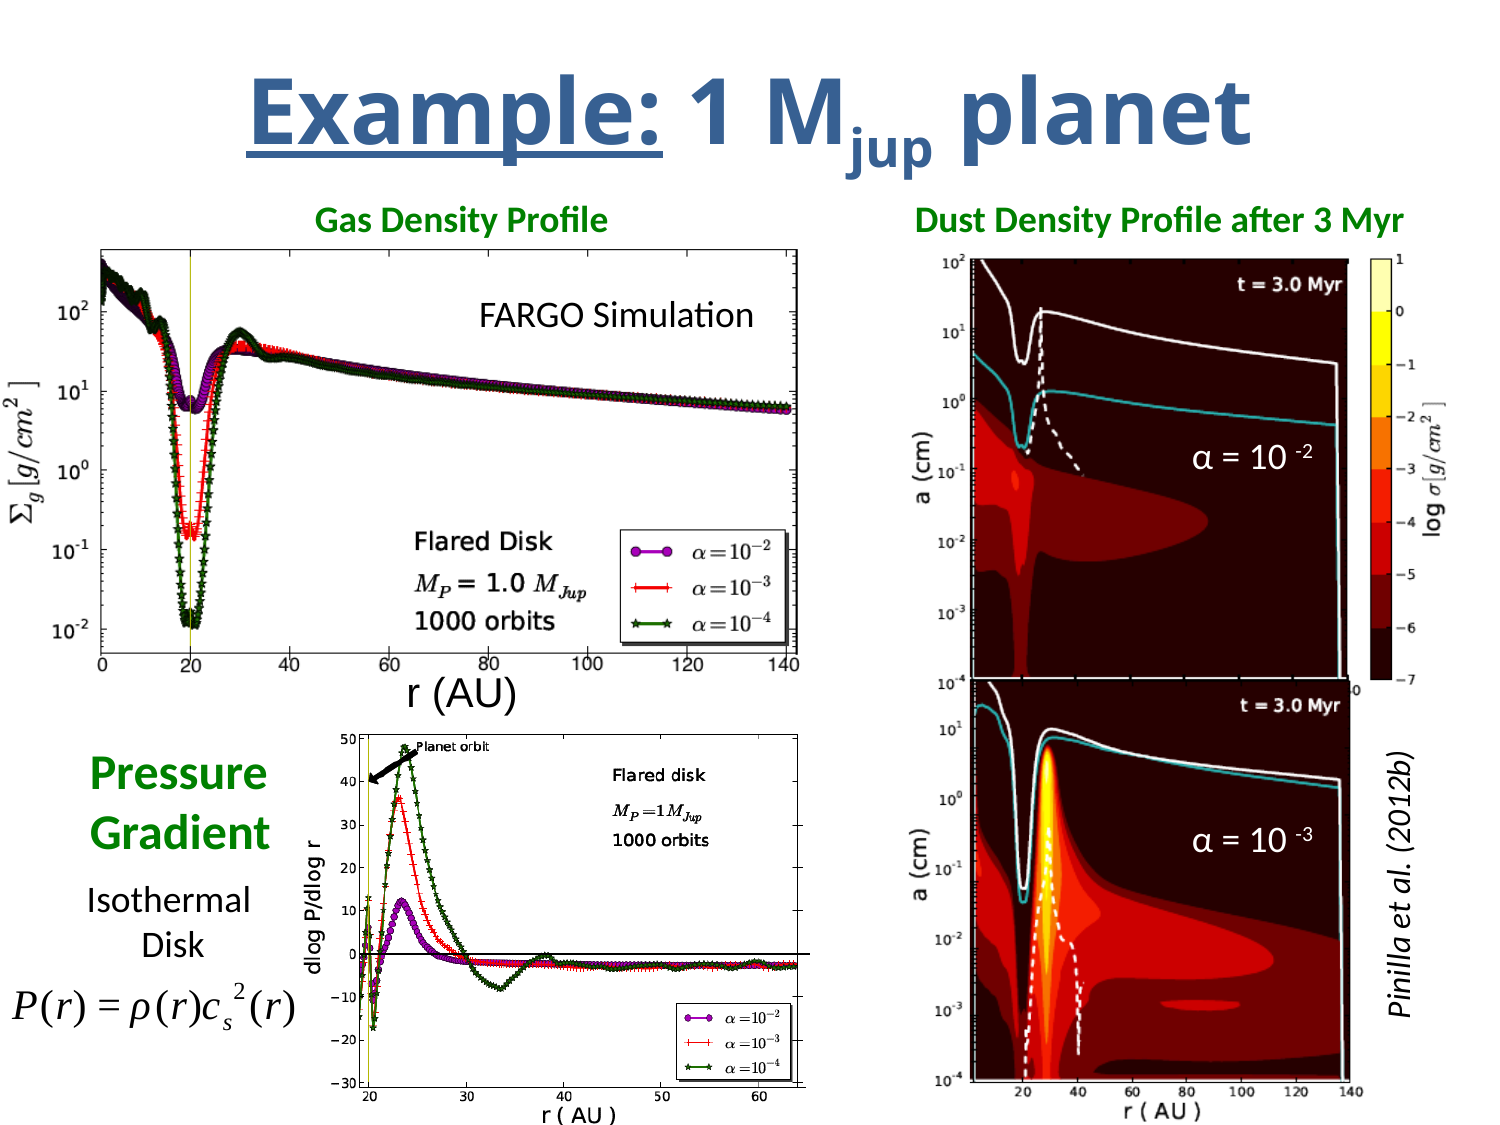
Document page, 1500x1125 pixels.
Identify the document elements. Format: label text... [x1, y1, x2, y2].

text_box Gas Density Profile [300, 187, 625, 246]
picture [899, 247, 1458, 1125]
title Example: 1 Mjup planet [75, 45, 1425, 188]
text_box r (AU) [391, 689, 533, 724]
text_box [4, 973, 301, 1035]
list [0, 247, 812, 682]
text_box Pressure Gradient [75, 731, 295, 867]
text_box Isothermal Disk [71, 868, 275, 972]
picture [299, 727, 810, 1125]
text_box Dust Density Profile after 3 Myr [899, 187, 1425, 247]
